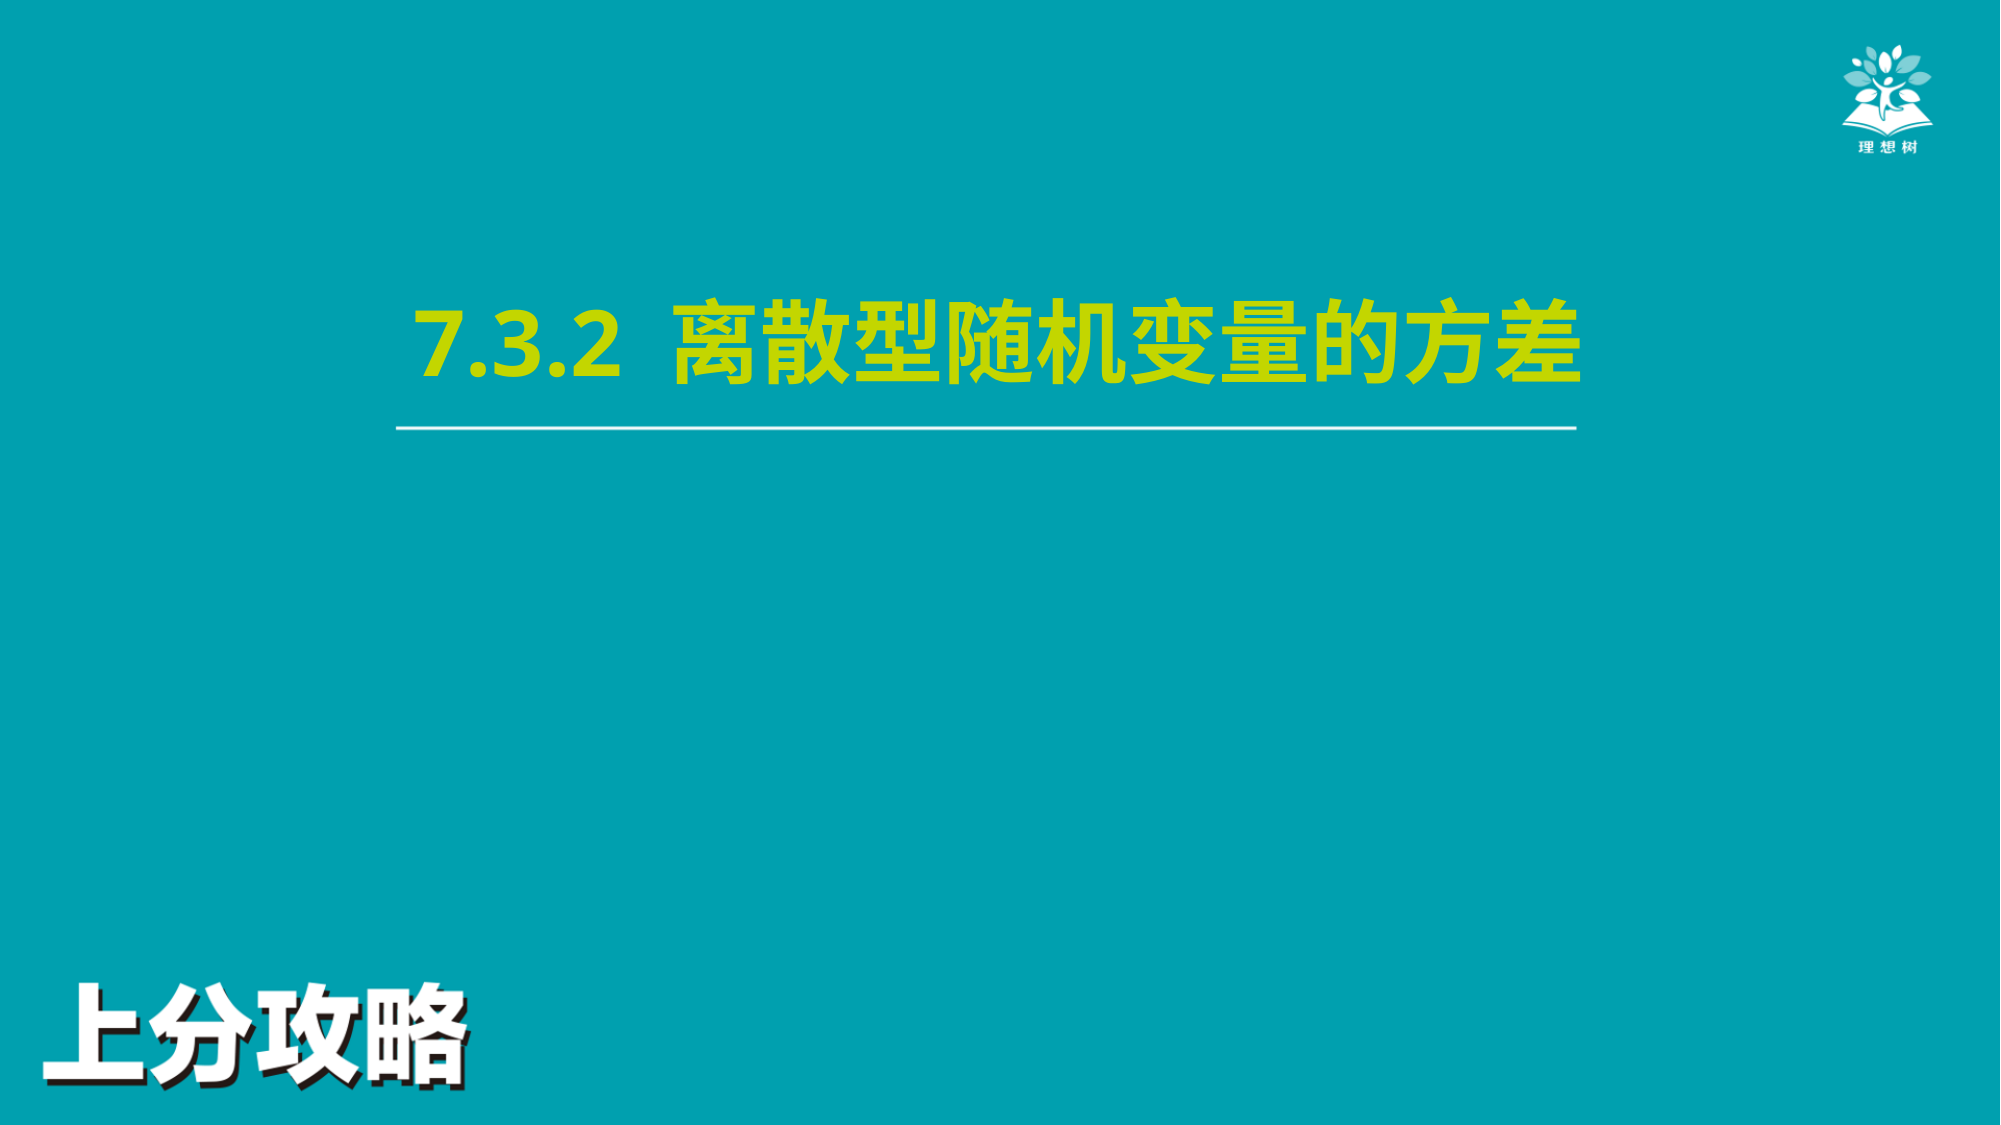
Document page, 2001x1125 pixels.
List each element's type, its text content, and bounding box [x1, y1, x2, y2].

text_box 7.3.2 离散型随机变量的方差 [0, 265, 2000, 413]
picture [0, 0, 2000, 265]
picture [0, 413, 2000, 1125]
